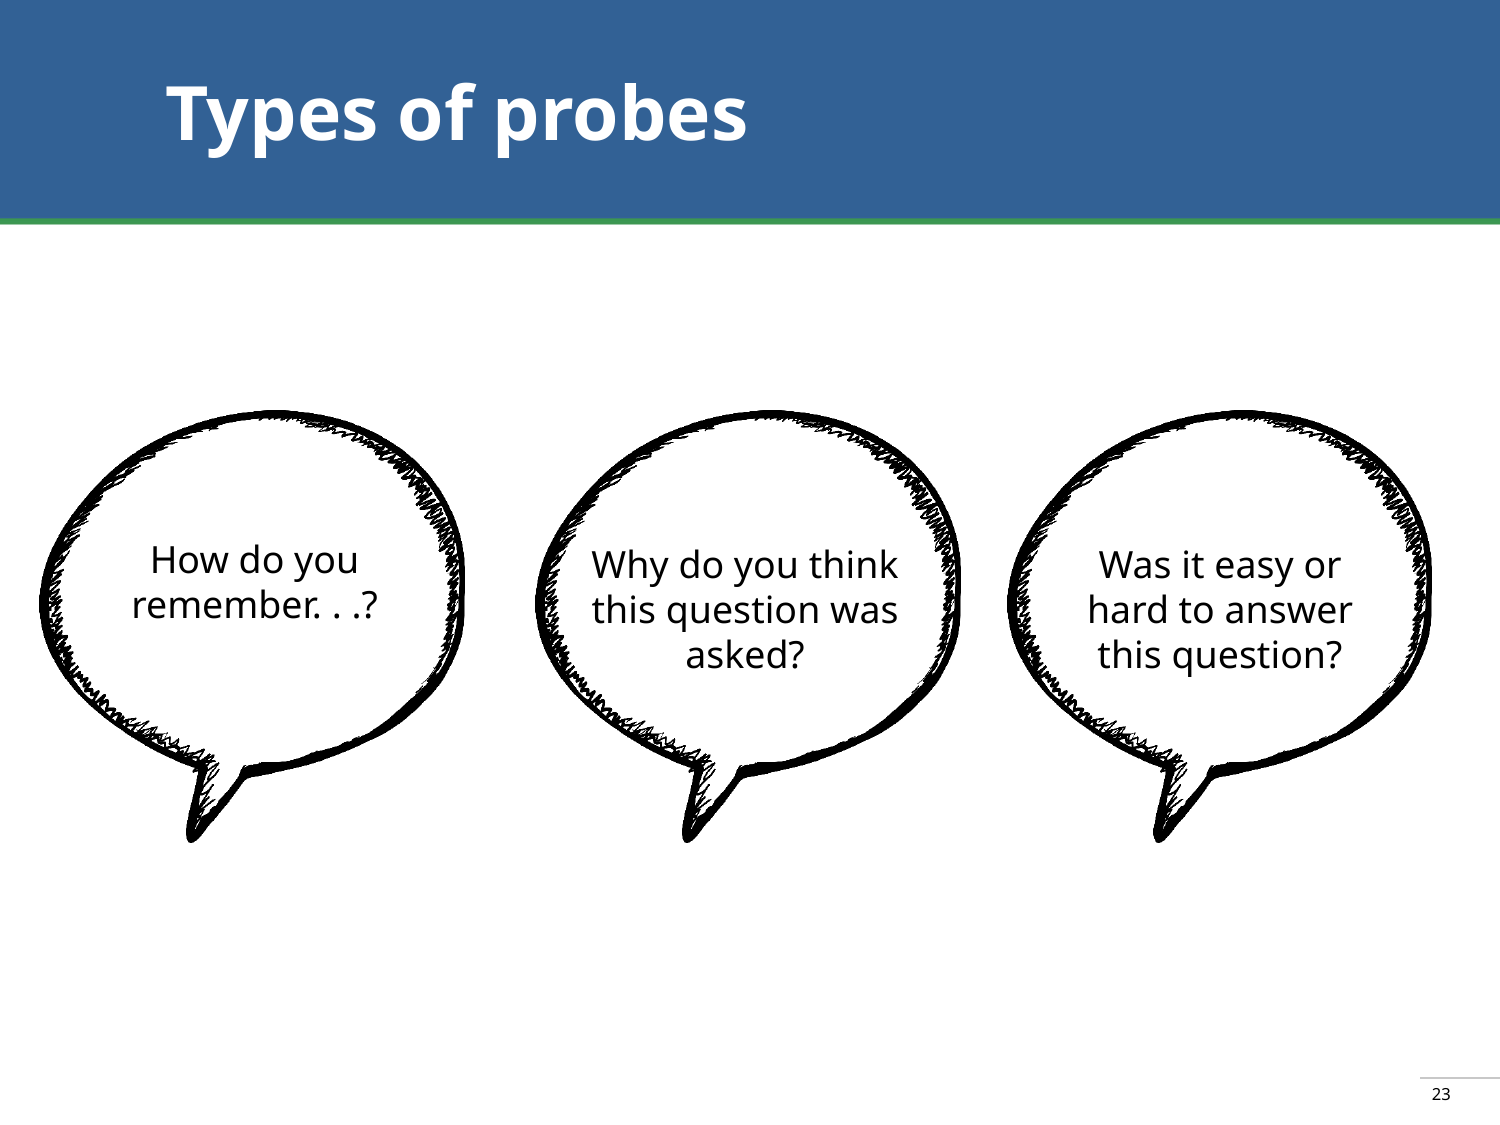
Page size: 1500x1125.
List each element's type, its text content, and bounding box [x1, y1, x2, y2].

title Types of probes [150, 0, 1350, 221]
picture [0, 0, 1500, 1125]
slide_number 23 [1431, 1085, 1458, 1106]
